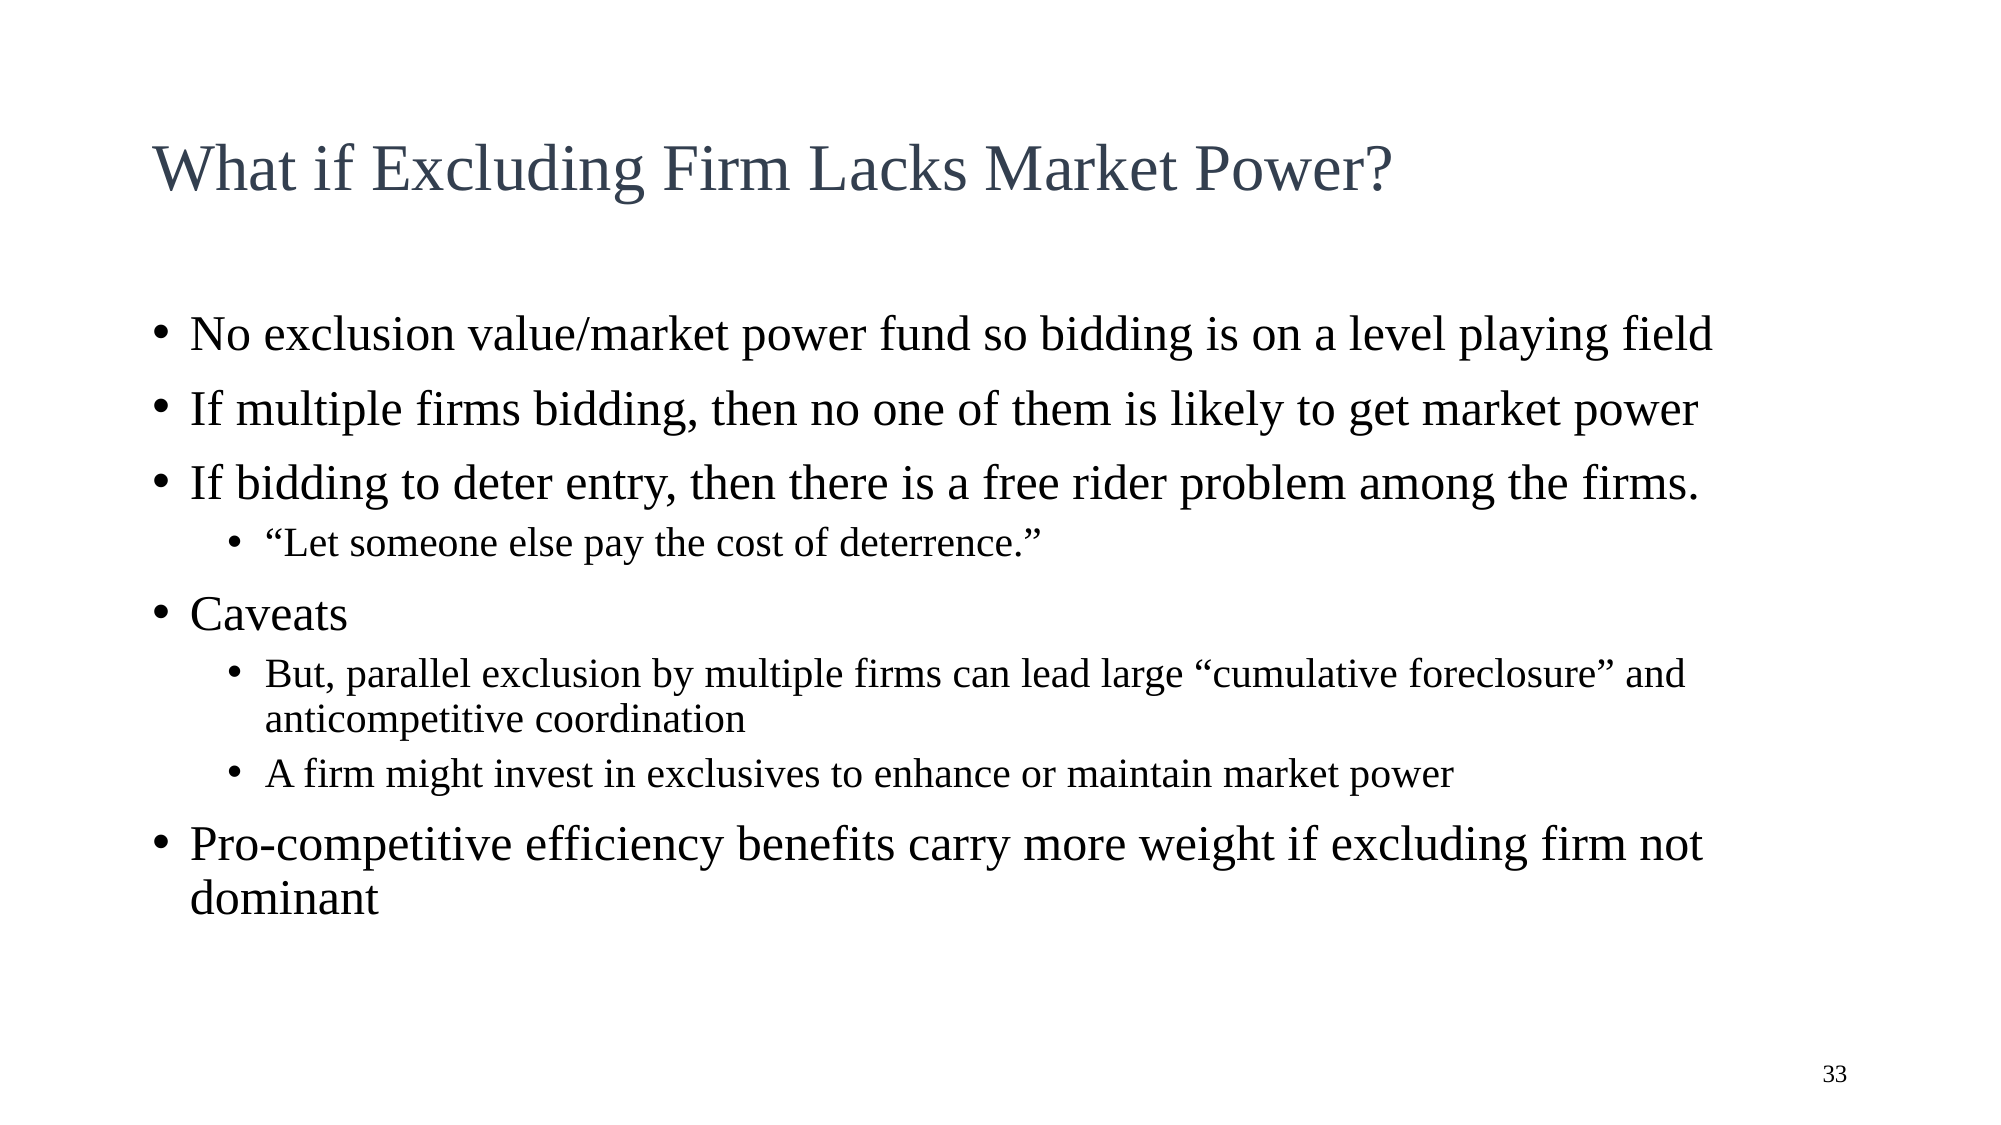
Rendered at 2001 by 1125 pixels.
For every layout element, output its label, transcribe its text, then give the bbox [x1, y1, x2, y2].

title What if Excluding Firm Lacks Market Power? [137, 59, 1863, 278]
list No exclusion value/market power fund so bidding is on a level playing field If multiple firms bidding, then no one of them is likely to get market power If bidding to deter entry, then there is a free rider problem among the firms. “Let someone else pay the cost of deterrence.” Caveats But, parallel exclusion by multiple firms can lead large “cumulative foreclosure” and anticompetitive coordination A firm might invest in exclusives to enhance or maintain market power Pro-competitive efficiency benefits carry more weight if excluding firm not dominant [137, 299, 1863, 1014]
slide_number 33 [1412, 1042, 1863, 1103]
